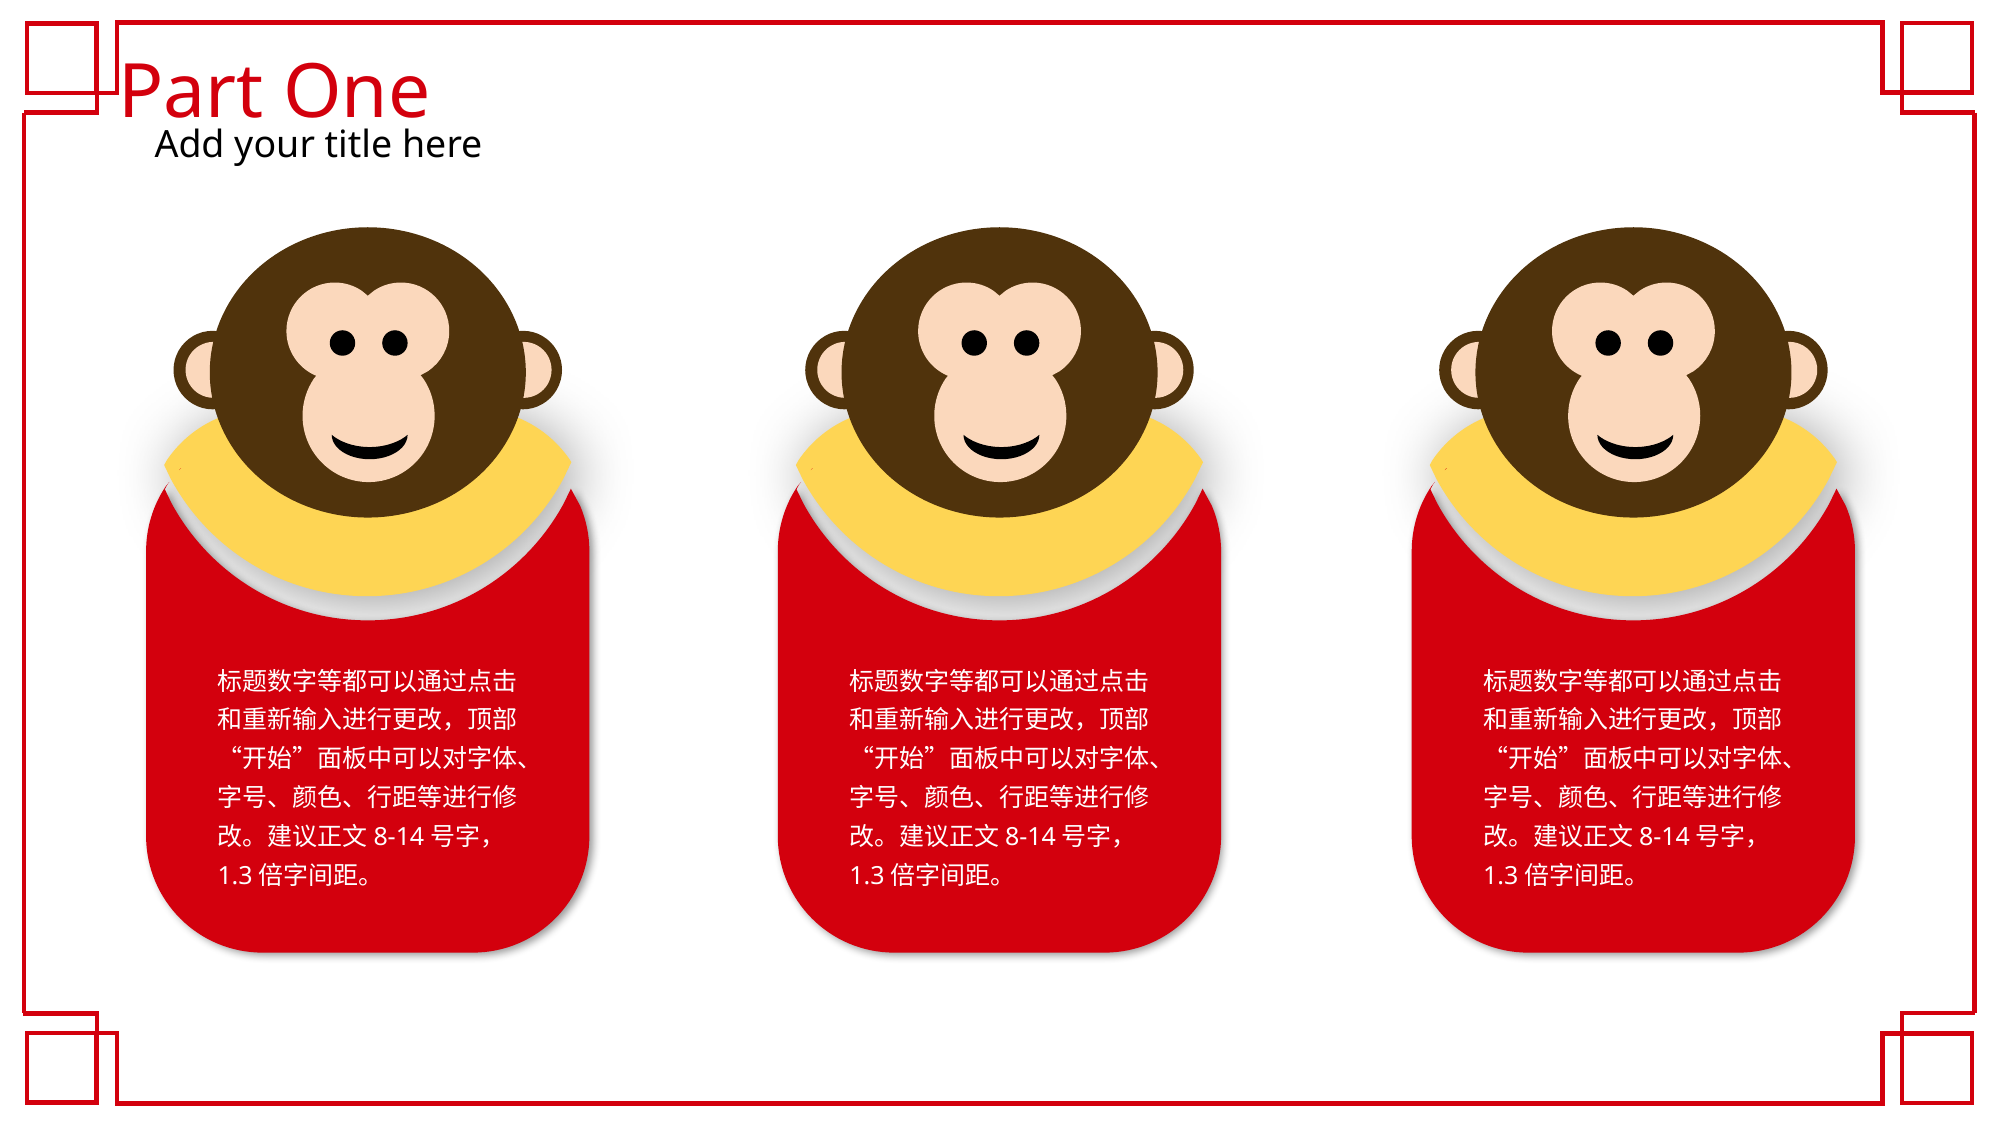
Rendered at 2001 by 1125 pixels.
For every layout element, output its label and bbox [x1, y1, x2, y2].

text_box [173, 227, 562, 518]
text_box [22, 20, 1975, 1107]
text_box [805, 227, 1194, 518]
